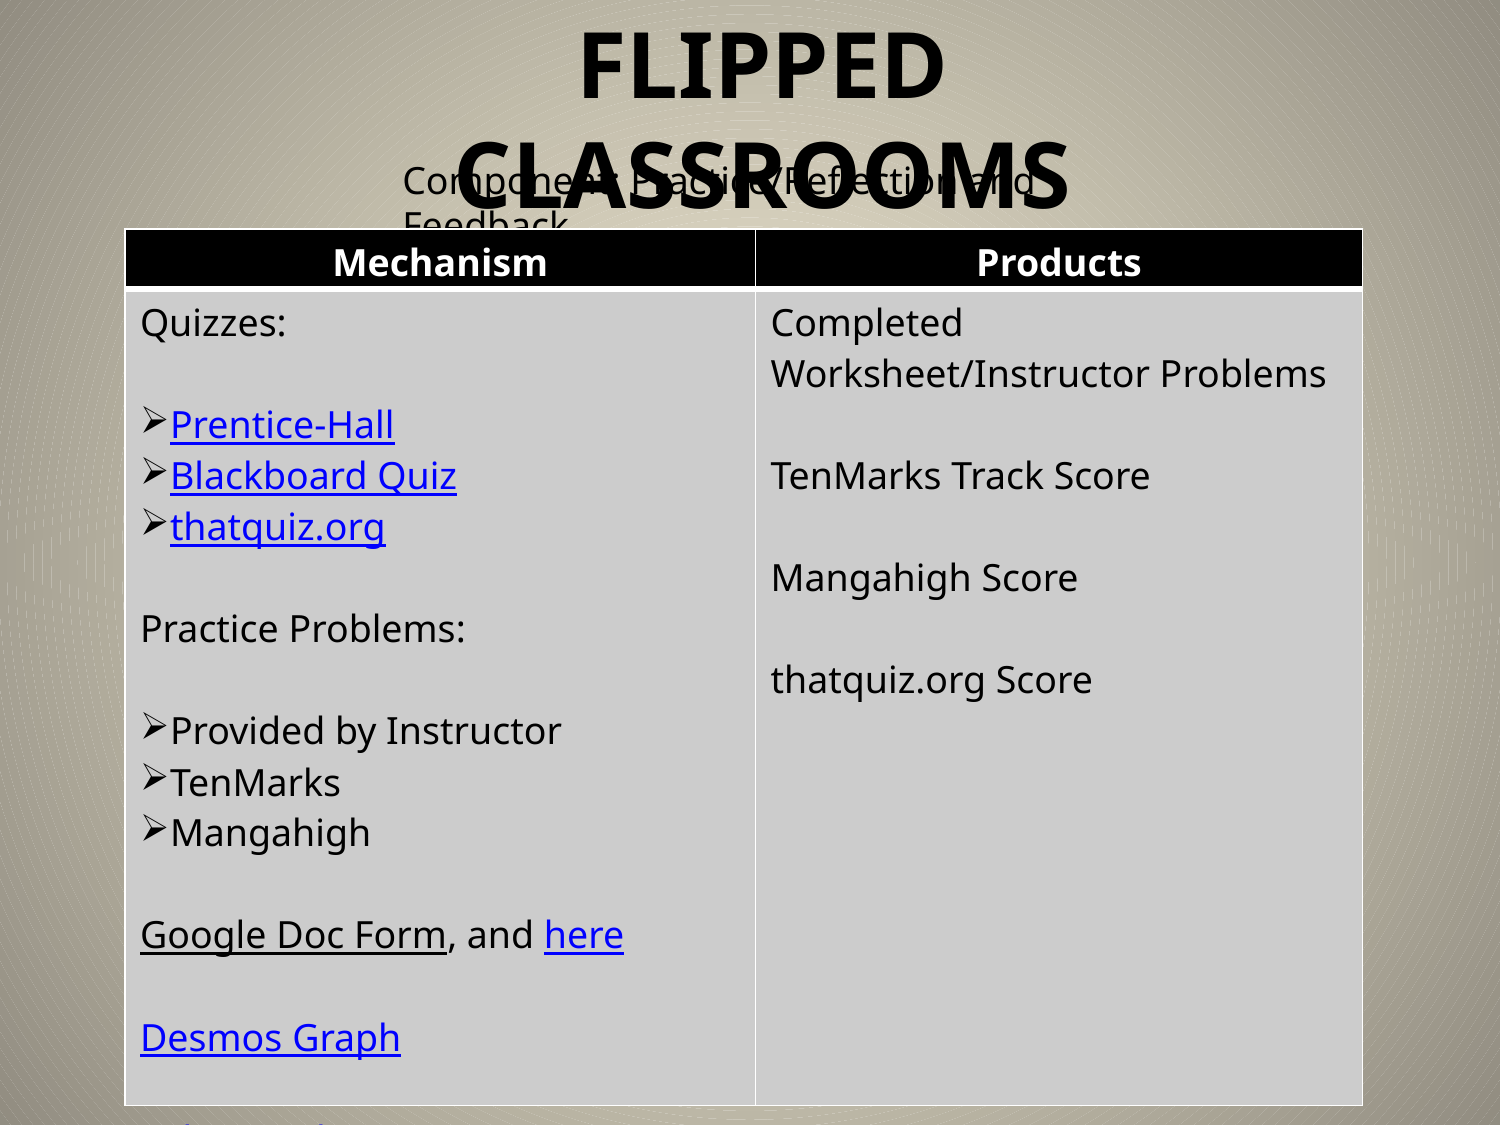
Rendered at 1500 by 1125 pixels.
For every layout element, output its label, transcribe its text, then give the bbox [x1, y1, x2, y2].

text_box Component: Practice/Reflection and Feedback [387, 149, 1138, 228]
title Flipped Classrooms [312, 0, 1213, 228]
table_header Products [756, 230, 1362, 286]
table_cell Completed Worksheet/Instructor Problems TenMarks Track Score Mangahigh Score thatquiz.org Score [756, 292, 1362, 1105]
table_cell Quizzes: Prentice-Hall Blackboard Quiz thatquiz.org Practice Problems: Provided by Instructor TenMarks Mangahigh Google Doc Form, and here Desmos Graph Other Tools [126, 292, 755, 1105]
table_header Mechanism [126, 230, 755, 286]
